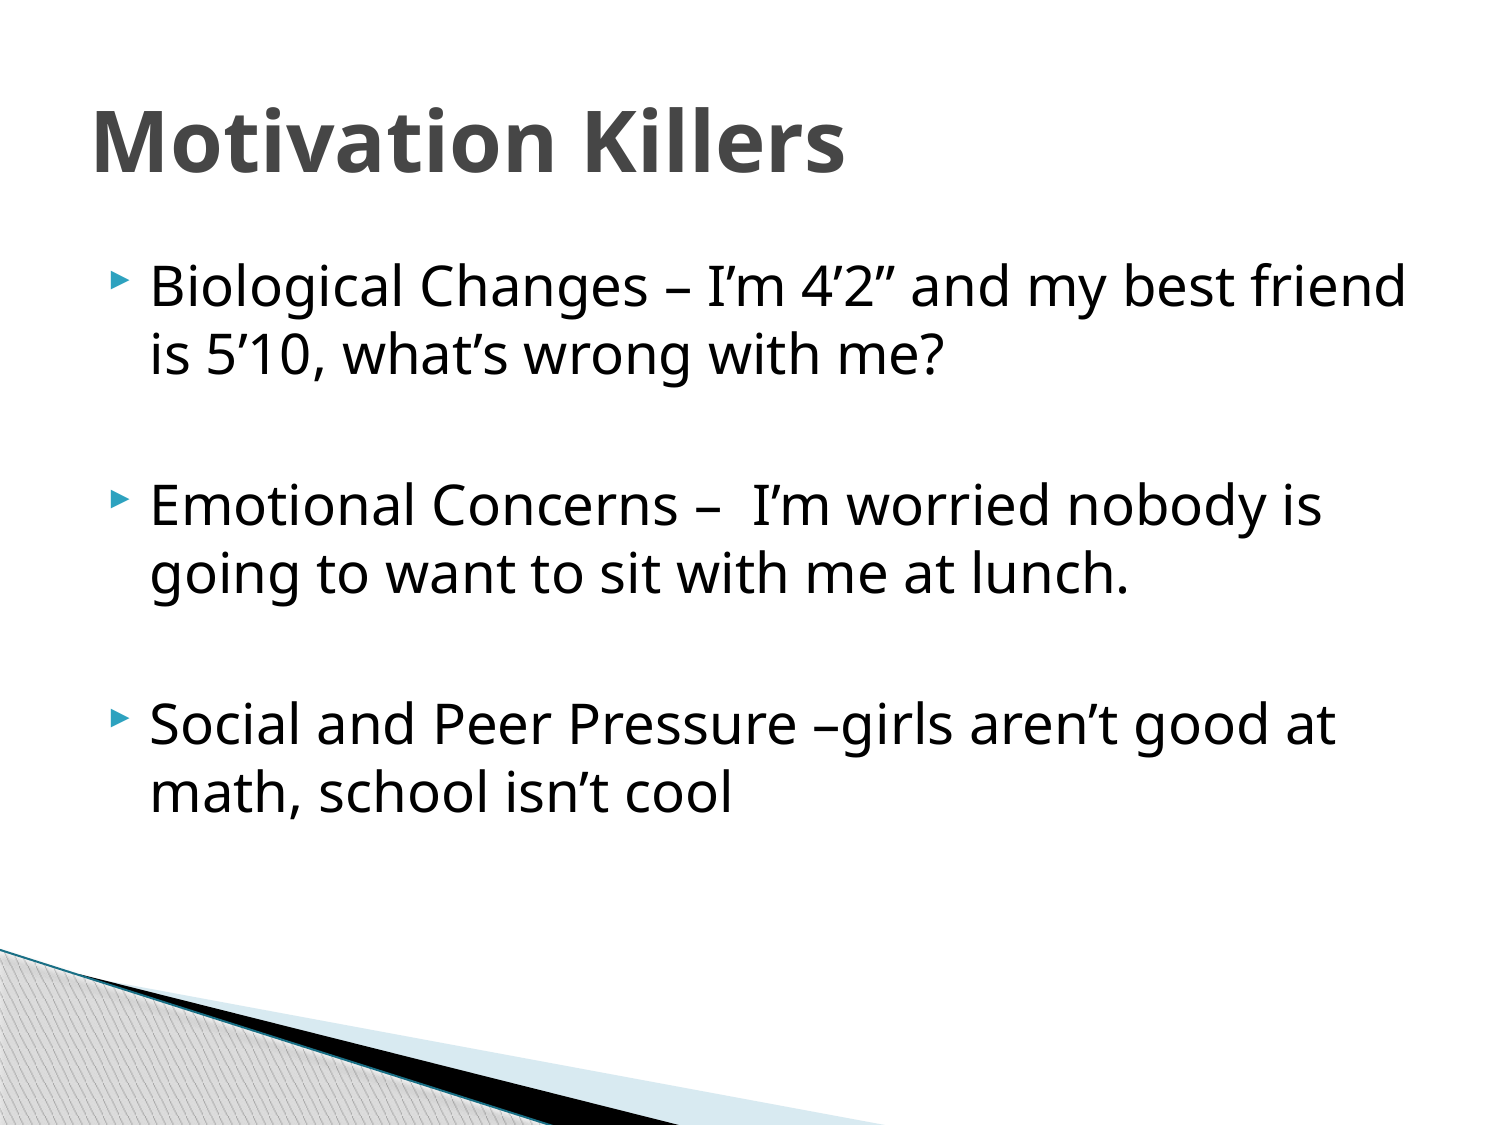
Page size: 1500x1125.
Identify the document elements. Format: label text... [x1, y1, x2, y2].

title Motivation Killers [75, 45, 1425, 233]
list Biological Changes – I’m 4’2” and my best friend is 5’10, what’s wrong with me? Emotional Concerns – I’m worried nobody is going to want to sit with me at lunch. Social and Peer Pressure –girls aren’t good at math, school isn’t cool [75, 243, 1425, 986]
